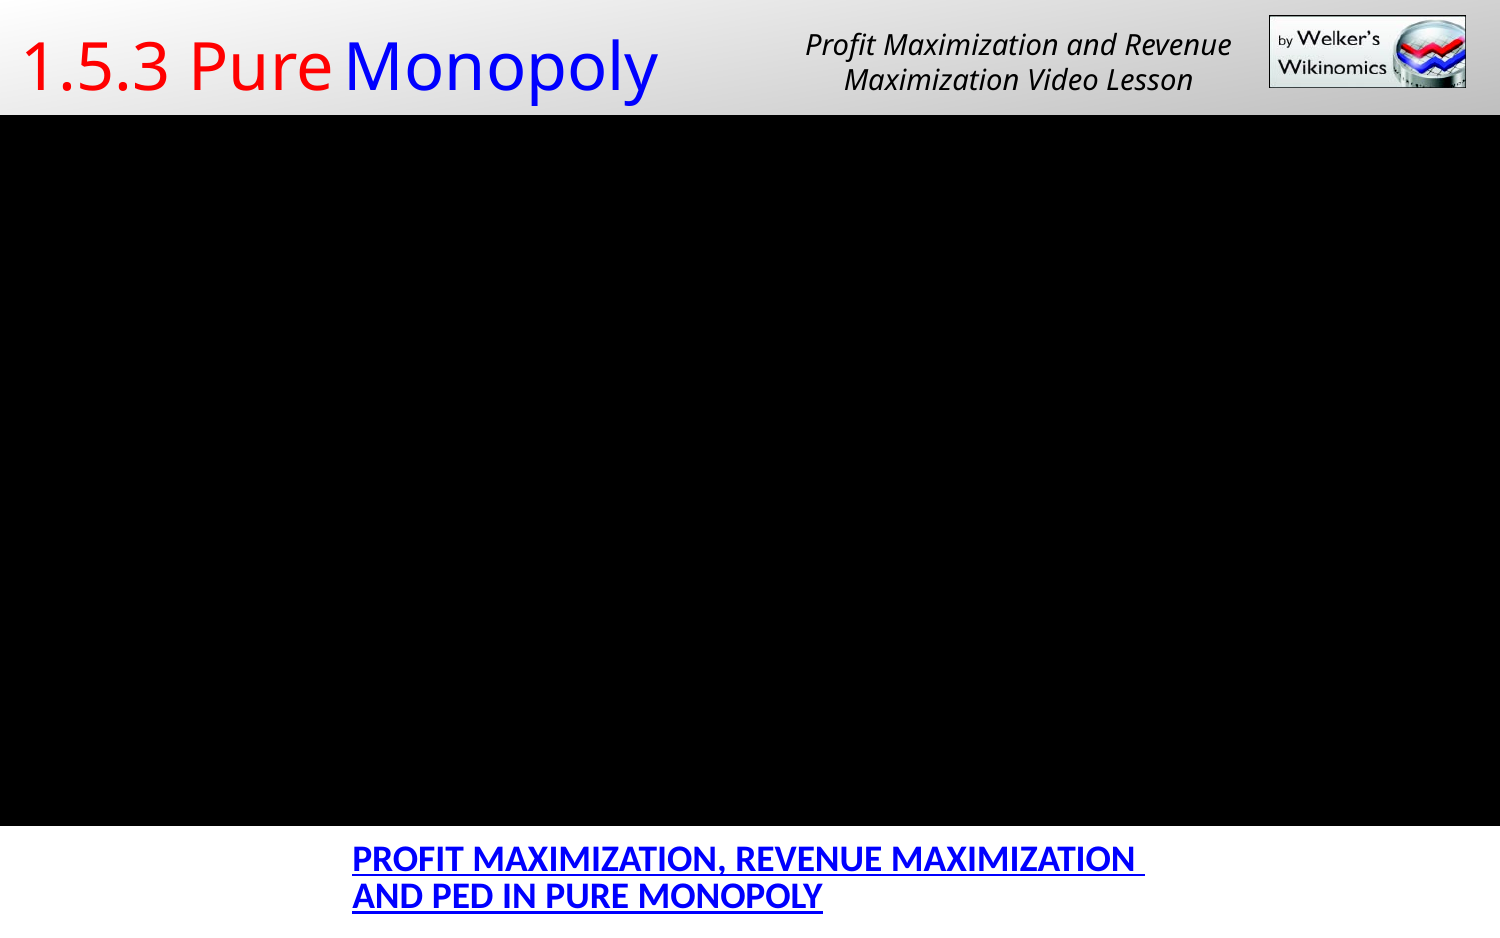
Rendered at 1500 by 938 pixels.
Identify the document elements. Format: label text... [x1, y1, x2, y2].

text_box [0, 0, 1500, 113]
text_box PROFIT MAXIMIZATION, REVENUE MAXIMIZATION AND PED IN PURE MONOPOLY [337, 836, 1163, 887]
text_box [0, 114, 1500, 828]
